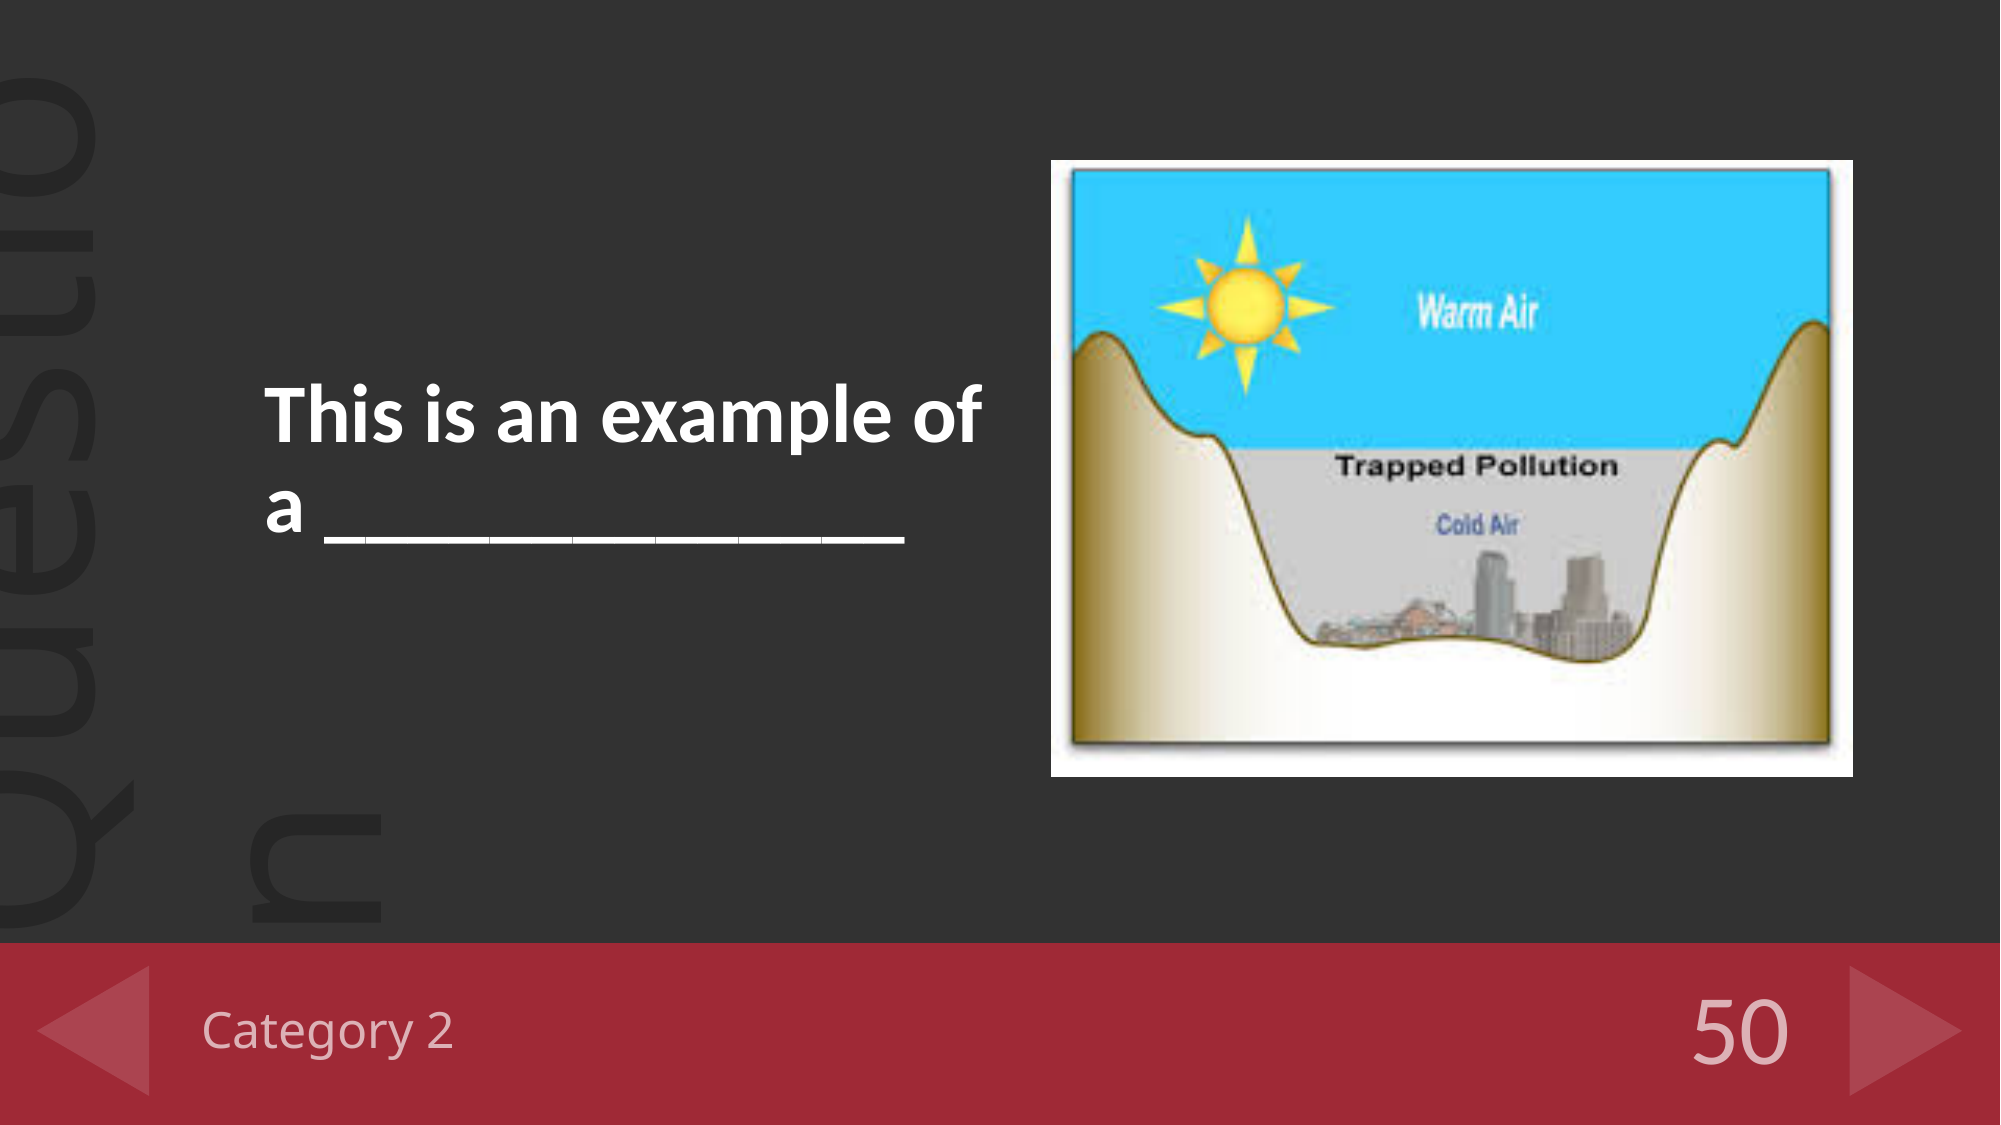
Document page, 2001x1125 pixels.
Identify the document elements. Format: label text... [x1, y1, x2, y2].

list This is an example of a ______________ [249, 284, 1020, 636]
list 50 [1494, 967, 1806, 1097]
picture [1051, 160, 1853, 777]
title Category 2 [185, 967, 1494, 1097]
